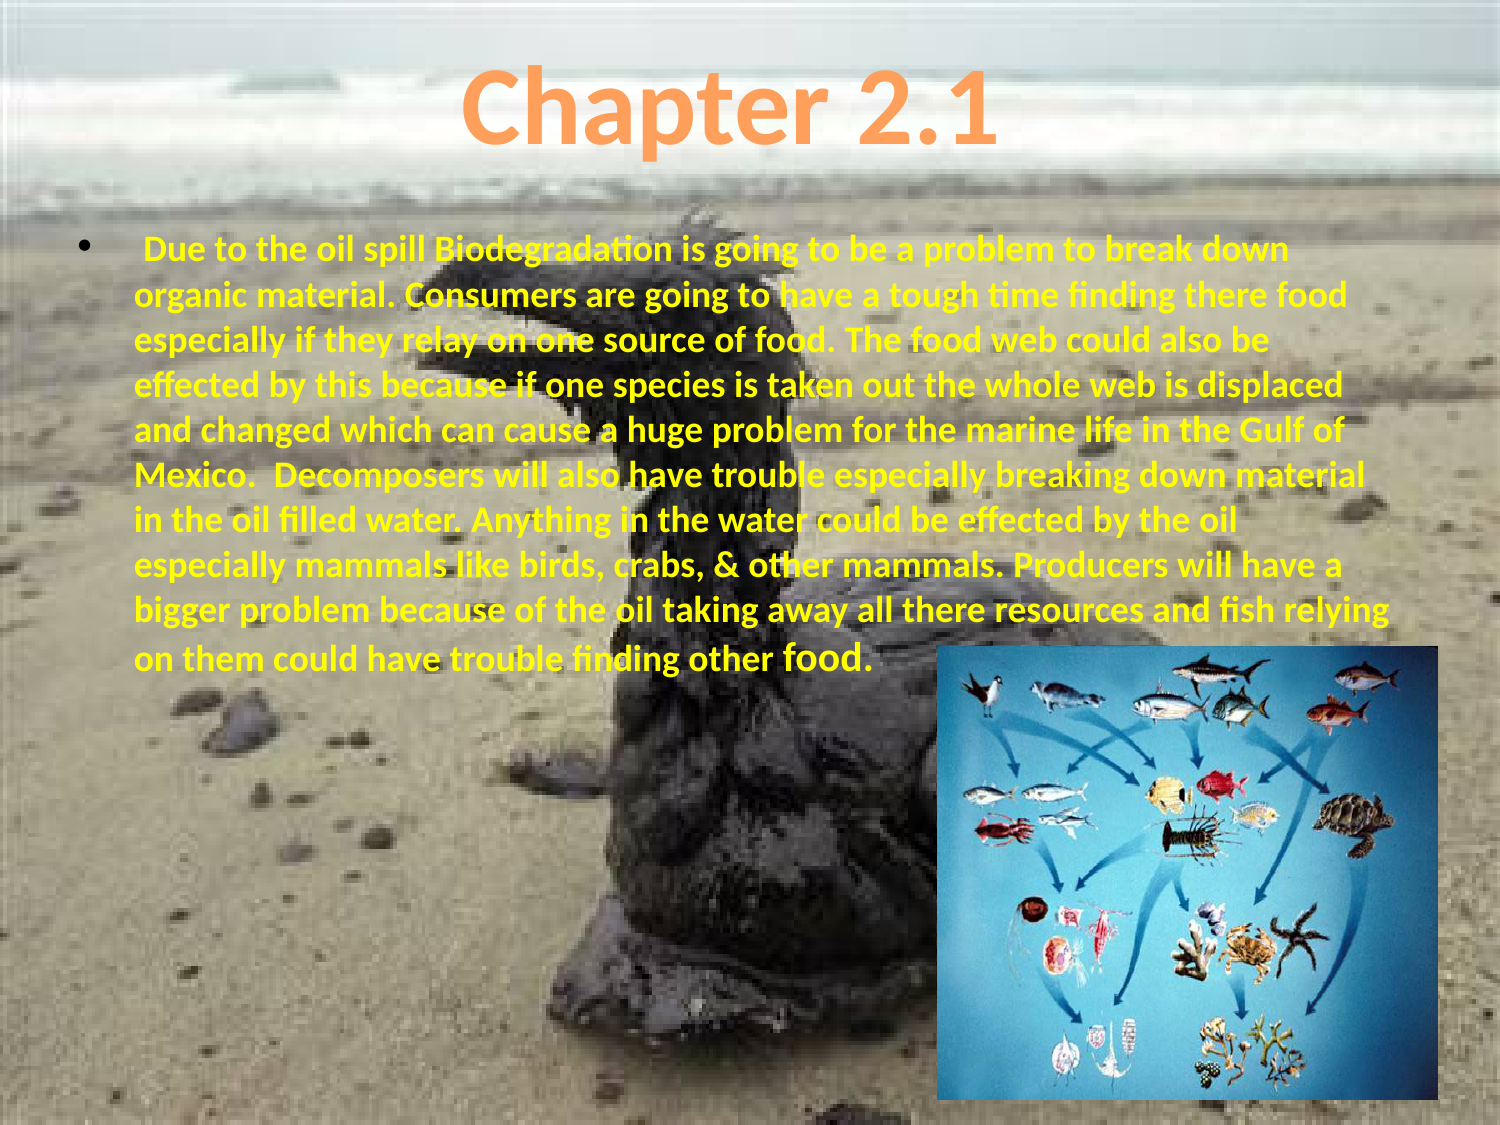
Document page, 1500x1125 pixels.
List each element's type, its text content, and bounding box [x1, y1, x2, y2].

list Due to the oil spill Biodegradation is going to be a problem to break down organic material. Consumers are going to have a tough time finding there food especially if they relay on one source of food. The food web could also be effected by this because if one species is taken out the whole web is displaced and changed which can cause a huge problem for the marine life in the Gulf of Mexico. Decomposers will also have trouble especially breaking down material in the oil filled water. Anything in the water could be effected by the oil especially mammals like birds, crabs, & other mammals. Producers will have a bigger problem because of the oil taking away all there resources and fish relying on them could have trouble finding other food. [62, 212, 1413, 955]
text_box Chapter 2.1 [162, 24, 1300, 175]
picture [0, 0, 1500, 1125]
